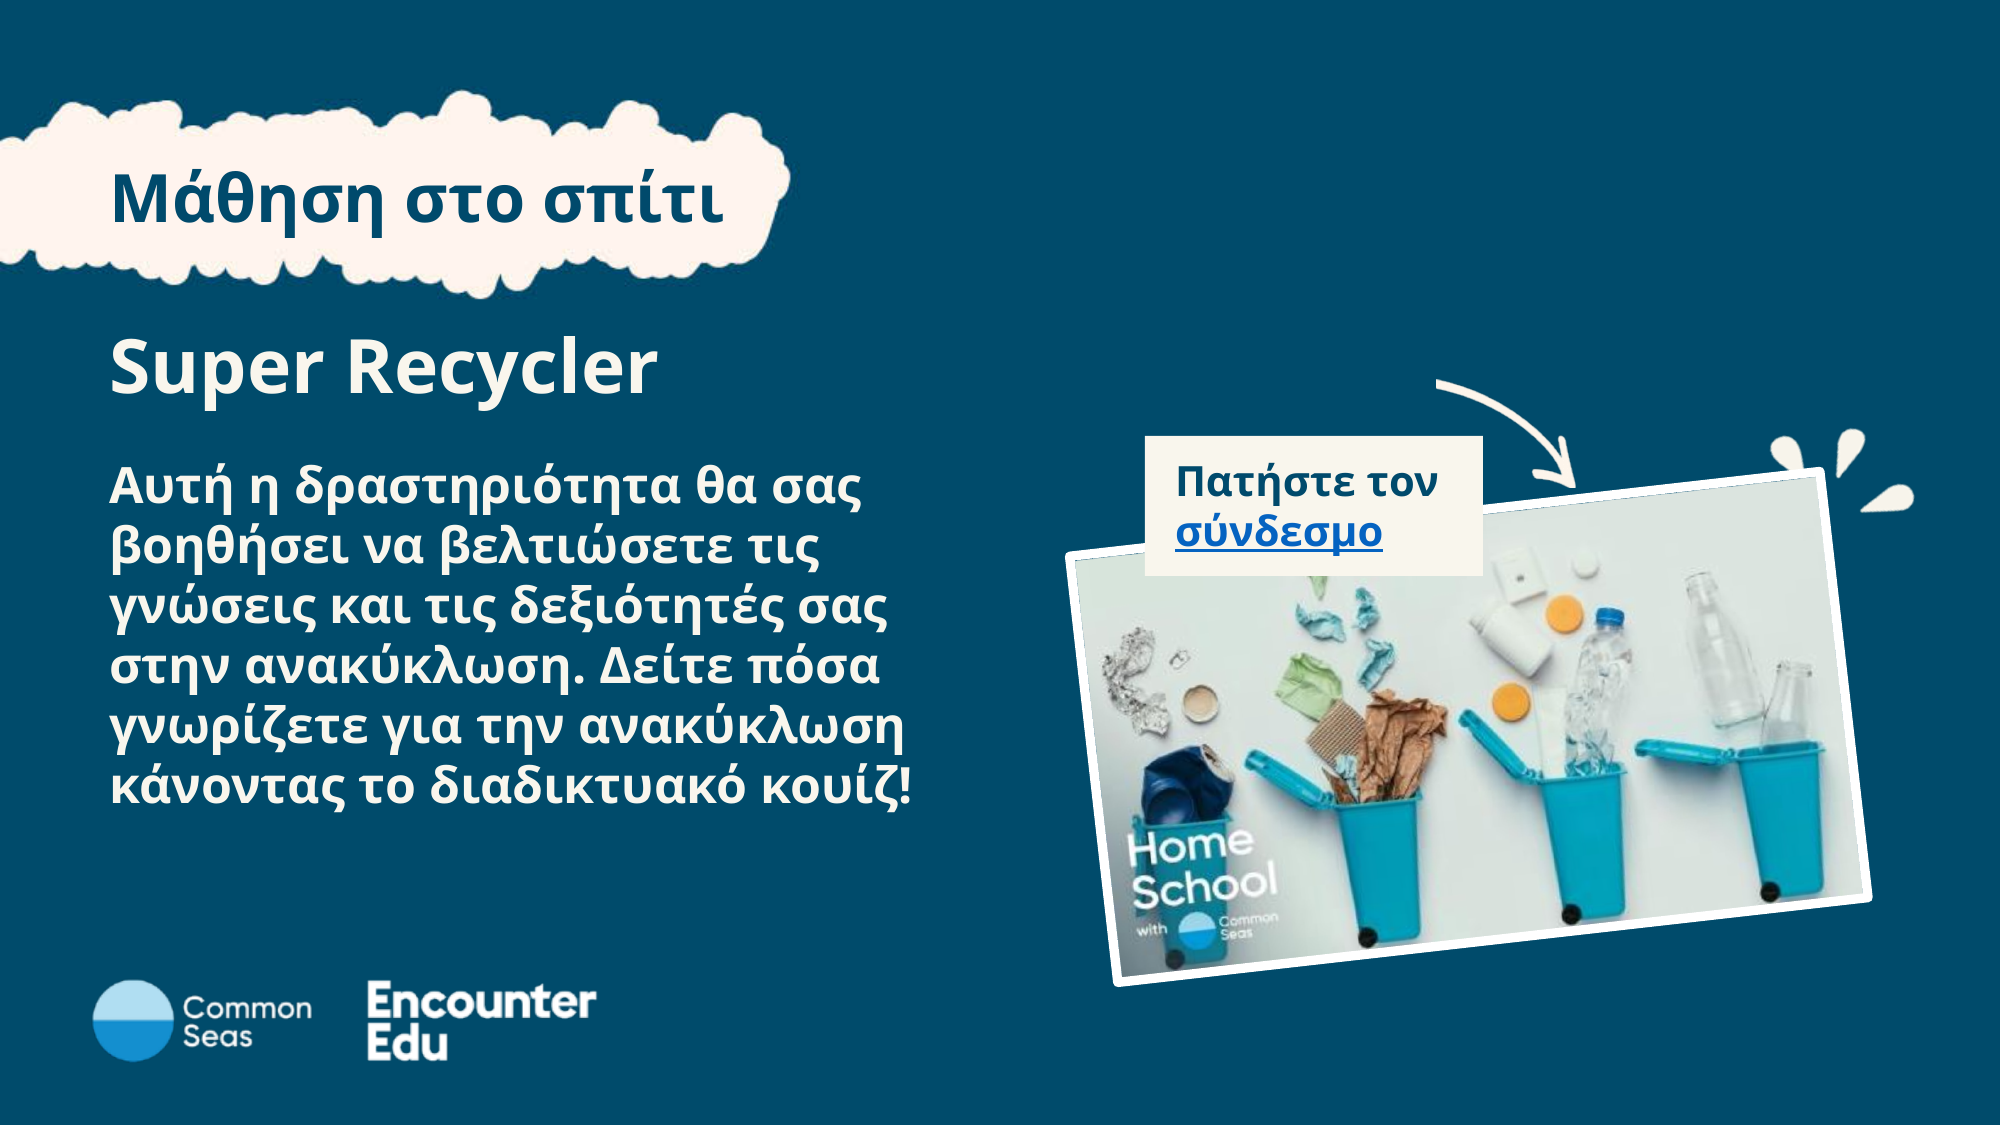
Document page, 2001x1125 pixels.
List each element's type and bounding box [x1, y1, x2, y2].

picture [509, 656, 537, 683]
picture [202, 1030, 252, 1047]
picture [839, 476, 860, 512]
picture [252, 476, 277, 514]
picture [398, 352, 435, 393]
picture [596, 776, 618, 803]
picture [297, 1002, 311, 1018]
picture [483, 476, 508, 514]
picture [535, 476, 560, 503]
picture [631, 352, 657, 392]
picture [565, 476, 587, 503]
picture [477, 353, 517, 410]
picture [342, 656, 367, 682]
picture [110, 596, 164, 634]
picture [902, 768, 909, 791]
picture [1145, 436, 1829, 517]
picture [359, 476, 387, 503]
picture [807, 476, 835, 503]
picture [762, 596, 783, 632]
picture [177, 536, 202, 574]
picture [344, 716, 366, 743]
picture [208, 525, 233, 563]
picture [93, 980, 174, 1021]
picture [901, 796, 909, 803]
picture [264, 706, 285, 752]
picture [202, 656, 228, 682]
picture [730, 764, 736, 772]
picture [601, 648, 630, 682]
picture [297, 465, 322, 503]
picture [442, 525, 469, 574]
picture [362, 596, 390, 623]
picture [512, 585, 537, 623]
picture [585, 352, 622, 393]
picture [851, 656, 879, 683]
picture [373, 656, 398, 683]
picture [643, 716, 671, 743]
picture [204, 776, 229, 803]
picture [564, 337, 574, 392]
picture [246, 596, 268, 623]
picture [728, 476, 756, 503]
picture [433, 716, 461, 743]
picture [787, 656, 812, 683]
picture [452, 476, 477, 514]
picture [143, 656, 165, 683]
list [1095, 517, 1842, 937]
picture [523, 352, 554, 393]
picture [232, 776, 258, 802]
picture [664, 656, 679, 683]
picture [546, 464, 552, 472]
picture [616, 596, 641, 623]
picture [797, 536, 818, 572]
picture [1109, 937, 1551, 986]
picture [793, 776, 818, 803]
picture [205, 352, 243, 410]
picture [240, 536, 265, 574]
picture [717, 704, 724, 712]
picture [395, 596, 410, 623]
picture [187, 584, 194, 592]
picture [543, 656, 568, 694]
picture [172, 776, 198, 802]
picture [877, 716, 902, 754]
picture [507, 716, 532, 754]
picture [388, 776, 413, 803]
picture [217, 464, 224, 472]
picture [611, 716, 637, 742]
picture [844, 716, 872, 743]
picture [764, 776, 789, 802]
picture [184, 1024, 199, 1047]
picture [364, 536, 390, 562]
picture [333, 536, 348, 563]
picture [567, 776, 592, 802]
picture [262, 776, 284, 803]
picture [95, 1024, 172, 1060]
picture [676, 716, 701, 742]
picture [654, 536, 676, 563]
picture [113, 339, 147, 393]
picture [247, 656, 275, 683]
picture [478, 716, 500, 743]
picture [690, 776, 715, 802]
picture [0, 88, 794, 299]
picture [391, 476, 419, 503]
picture [657, 776, 685, 803]
picture [172, 656, 197, 694]
picture [333, 596, 358, 622]
picture [857, 776, 872, 803]
picture [745, 584, 752, 592]
picture [245, 716, 260, 743]
picture [1437, 380, 1575, 487]
picture [547, 776, 562, 803]
picture [251, 352, 288, 393]
picture [595, 524, 602, 532]
picture [383, 716, 409, 754]
picture [383, 644, 390, 652]
picture [543, 596, 565, 623]
picture [865, 596, 886, 632]
picture [818, 656, 846, 683]
picture [153, 764, 160, 772]
picture [740, 716, 765, 742]
picture [646, 596, 668, 623]
picture [681, 656, 703, 683]
picture [625, 776, 650, 803]
picture [500, 525, 528, 563]
picture [156, 353, 193, 393]
picture [707, 716, 732, 743]
picture [177, 476, 199, 503]
picture [395, 536, 423, 563]
picture [423, 476, 445, 503]
picture [483, 776, 511, 803]
picture [422, 1034, 447, 1061]
picture [559, 536, 574, 563]
picture [275, 596, 290, 623]
picture [597, 596, 612, 623]
picture [825, 776, 850, 803]
picture [110, 716, 164, 754]
picture [432, 765, 457, 803]
picture [112, 656, 140, 683]
picture [719, 776, 744, 803]
picture [859, 764, 866, 772]
picture [594, 476, 619, 514]
picture [1836, 429, 1865, 478]
picture [681, 536, 703, 563]
picture [142, 776, 170, 803]
picture [183, 996, 204, 1019]
picture [530, 536, 552, 563]
picture [749, 536, 771, 563]
picture [1842, 635, 1872, 905]
picture [800, 596, 828, 623]
picture [464, 776, 479, 803]
picture [581, 716, 609, 743]
picture [206, 476, 231, 514]
picture [252, 1002, 294, 1019]
picture [622, 536, 650, 563]
picture [624, 476, 646, 503]
picture [145, 536, 170, 563]
picture [405, 656, 430, 682]
picture [709, 656, 731, 683]
picture [876, 766, 897, 812]
picture [368, 1023, 419, 1061]
picture [474, 536, 496, 563]
picture [309, 656, 337, 683]
picture [426, 596, 448, 623]
picture [1861, 484, 1914, 512]
picture [110, 468, 142, 502]
picture [328, 476, 353, 514]
picture [213, 596, 241, 623]
picture [113, 525, 140, 574]
picture [466, 656, 503, 683]
picture [323, 776, 344, 812]
picture [316, 716, 338, 743]
picture [666, 644, 673, 652]
picture [170, 596, 207, 623]
picture [1066, 549, 1095, 813]
picture [442, 352, 473, 393]
picture [368, 980, 551, 1019]
picture [351, 340, 391, 392]
picture [774, 476, 802, 503]
picture [769, 705, 797, 743]
picture [798, 644, 804, 652]
picture [551, 991, 597, 1018]
picture [748, 656, 782, 683]
picture [297, 352, 323, 392]
picture [455, 596, 470, 623]
picture [289, 716, 311, 743]
picture [575, 676, 583, 683]
picture [272, 536, 300, 563]
picture [251, 524, 258, 532]
picture [434, 645, 462, 683]
picture [709, 536, 731, 563]
picture [698, 465, 723, 503]
picture [536, 716, 562, 742]
picture [247, 704, 254, 712]
picture [706, 596, 728, 623]
picture [571, 586, 592, 632]
picture [294, 596, 315, 632]
picture [147, 476, 172, 503]
picture [515, 765, 540, 803]
picture [277, 656, 303, 682]
picture [635, 656, 657, 683]
picture [213, 716, 238, 754]
picture [833, 596, 861, 623]
picture [515, 476, 530, 503]
picture [800, 716, 837, 743]
picture [305, 536, 327, 563]
picture [170, 716, 207, 743]
picture [652, 476, 680, 503]
picture [290, 776, 318, 803]
picture [578, 536, 615, 563]
picture [627, 584, 633, 592]
picture [360, 776, 382, 803]
picture [734, 596, 756, 623]
picture [778, 536, 793, 563]
picture [414, 716, 429, 743]
picture [675, 596, 700, 634]
picture [474, 596, 495, 632]
picture [113, 776, 138, 802]
picture [206, 1002, 249, 1019]
